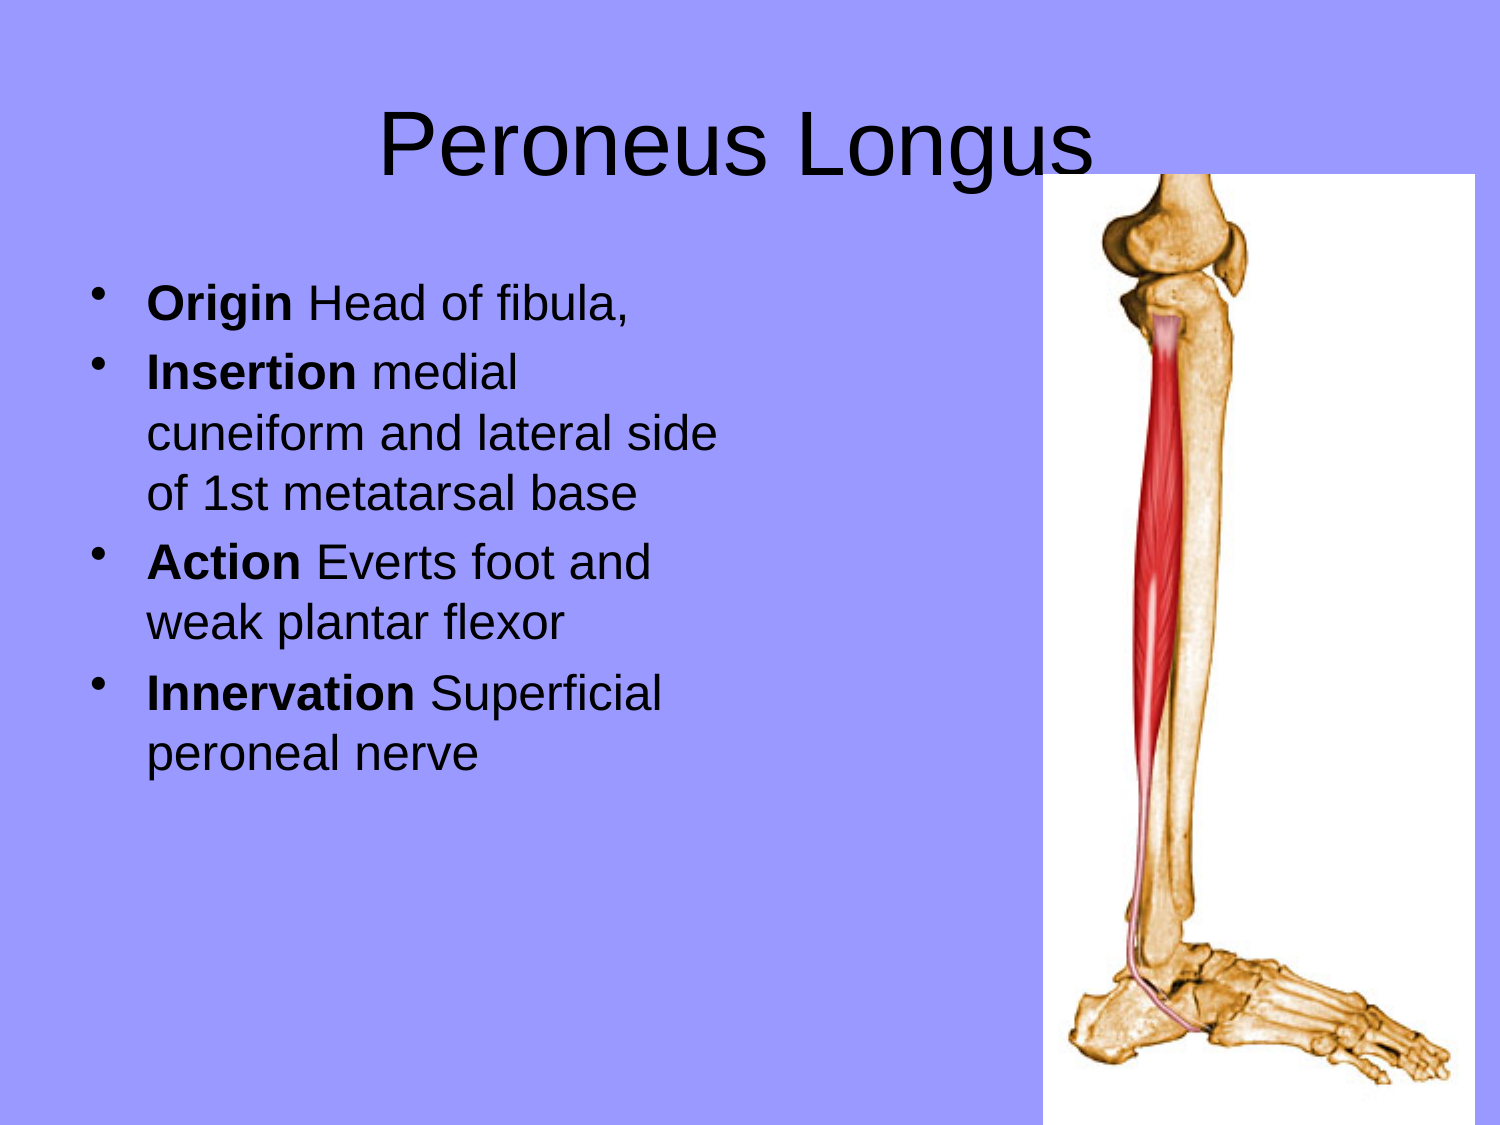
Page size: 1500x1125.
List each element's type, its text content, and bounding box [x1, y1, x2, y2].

title Peroneus Longus [75, 45, 1425, 233]
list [1042, 174, 1475, 1125]
list Origin Head of fibula, Insertion medial cuneiform and lateral side of 1st metatarsal base Action Everts foot and weak plantar flexor Innervation Superficial peroneal nerve [75, 262, 738, 1005]
